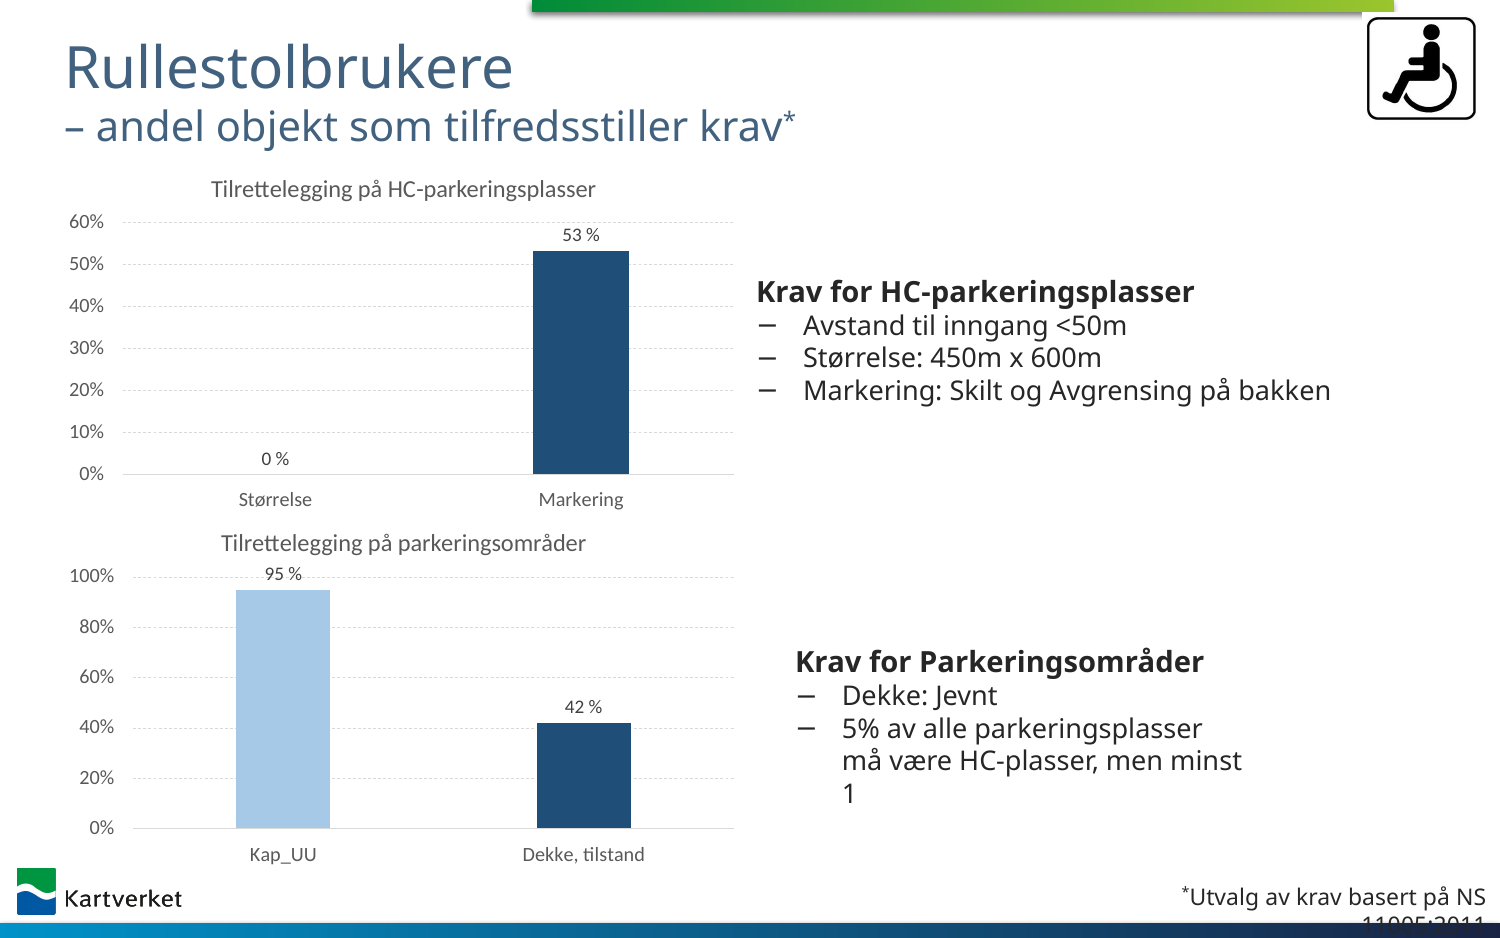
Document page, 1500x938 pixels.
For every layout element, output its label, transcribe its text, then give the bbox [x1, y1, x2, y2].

text_box *Utvalg av krav basert på NS 11005:2011 [1068, 873, 1500, 938]
picture [62, 520, 746, 874]
text_box Krav for HC-parkeringsplasser Avstand til inngang <50m Størrelse: 450m x 600m Markering: Skilt og Avgrensing på bakken [750, 265, 1346, 413]
picture [62, 166, 746, 519]
picture [1362, 12, 1481, 126]
text_box Krav for Parkeringsområder Dekke: Jevnt 5% av alle parkeringsplasser må være HC-plasser, men minst 1 [780, 636, 1261, 816]
text_box Rullestolbrukere – andel objekt som tilfredsstiller krav* [49, 25, 1431, 158]
